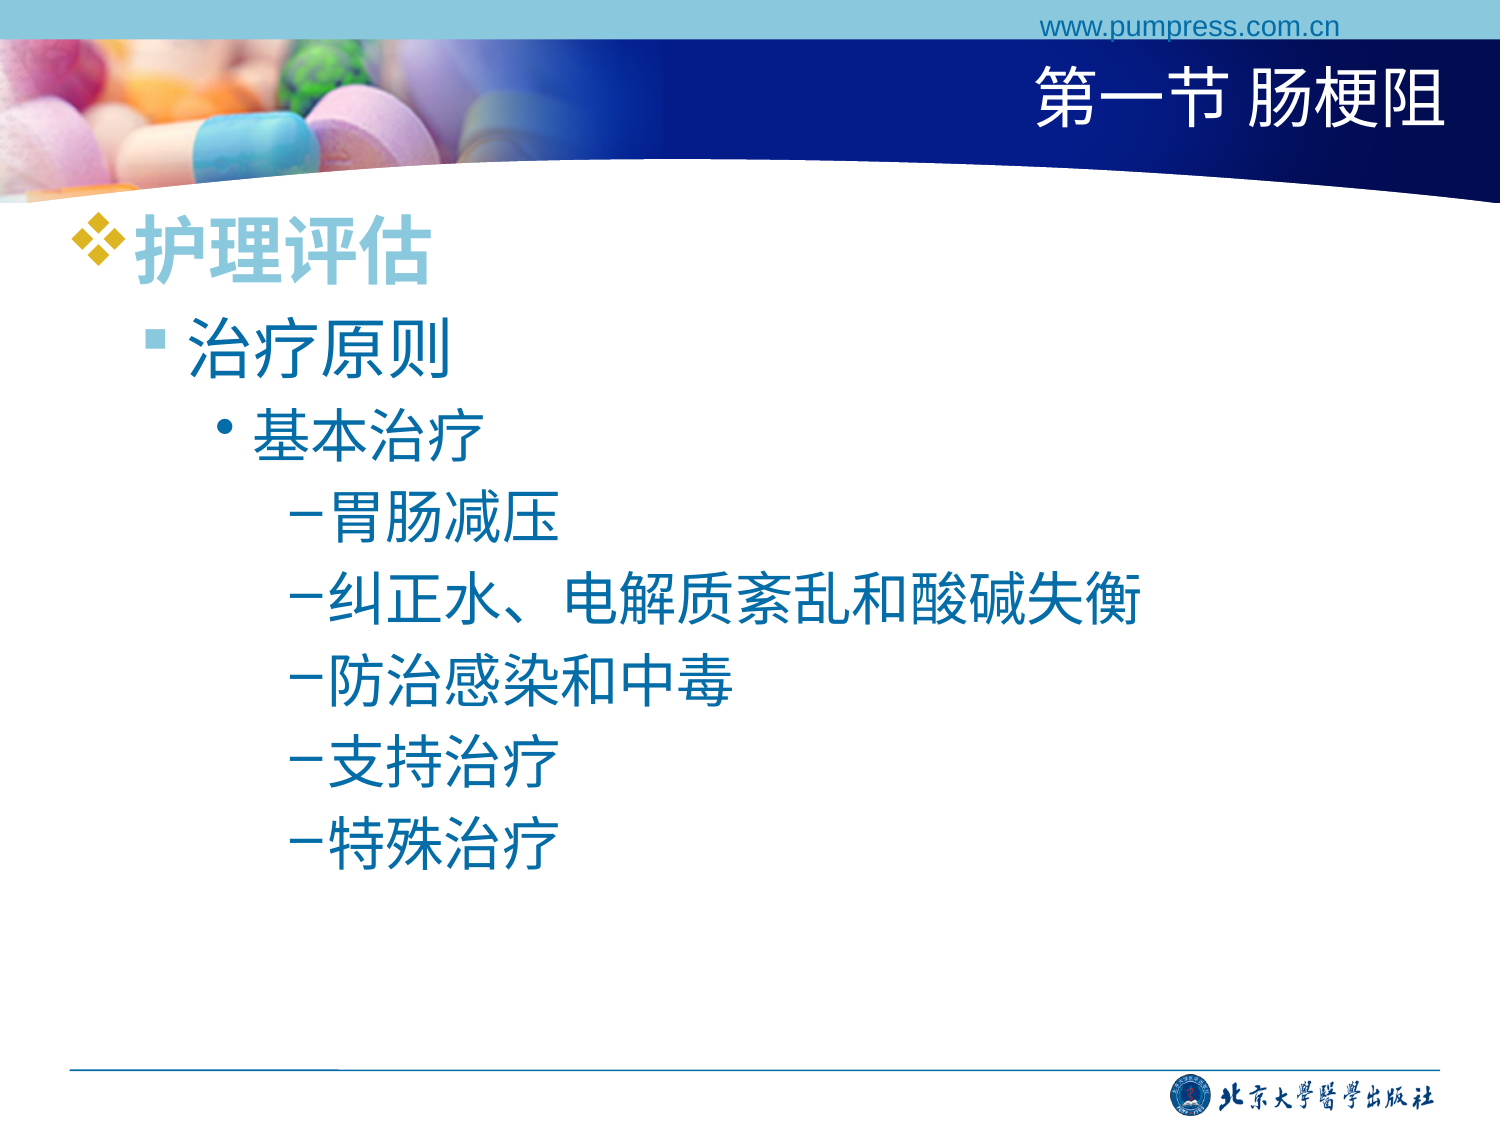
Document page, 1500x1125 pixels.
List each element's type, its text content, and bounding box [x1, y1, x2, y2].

picture [0, 40, 1500, 203]
slide_number www.pumpress.com.cn [1025, 0, 1463, 38]
list 护理评估 治疗原则 基本治疗 胃肠减压 纠正水、电解质紊乱和酸碱失衡 防治感染和中毒 支持治疗 特殊治疗 [49, 196, 1463, 997]
picture [1170, 1074, 1436, 1118]
title 第一节 肠梗阻 [137, 49, 1463, 143]
